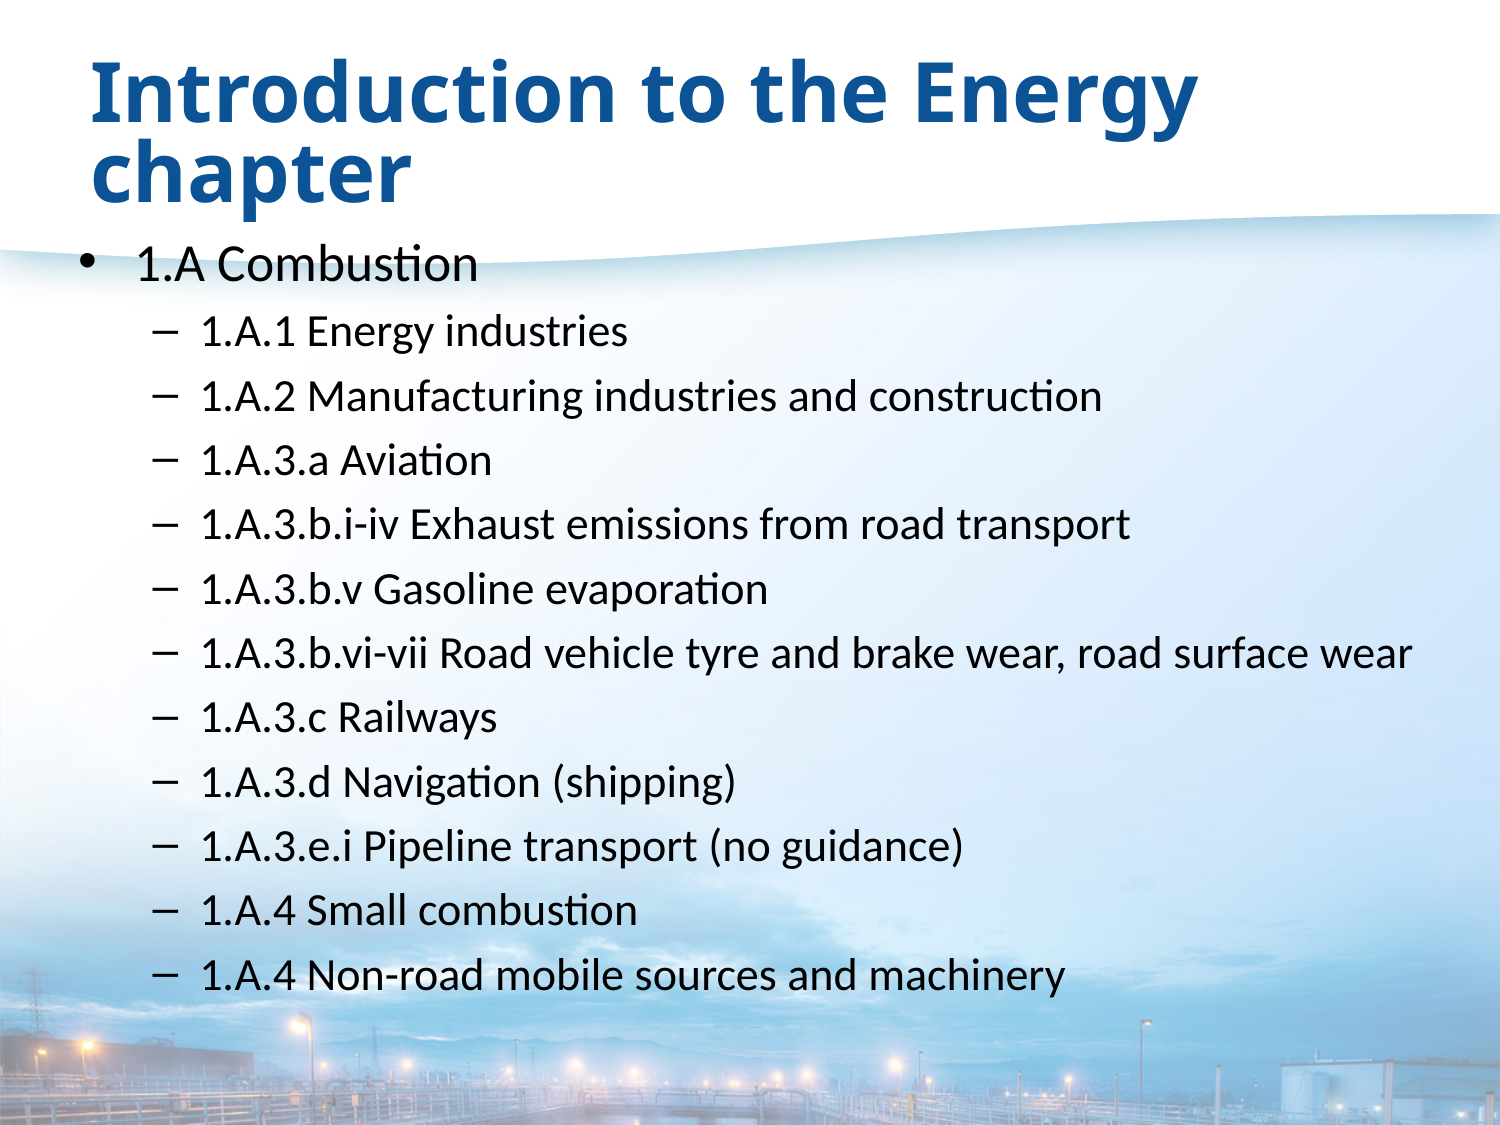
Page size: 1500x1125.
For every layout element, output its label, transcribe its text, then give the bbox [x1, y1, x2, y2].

list 1.A Combustion 1.A.1 Energy industries 1.A.2 Manufacturing industries and construction 1.A.3.a Aviation 1.A.3.b.i-iv Exhaust emissions from road transport 1.A.3.b.v Gasoline evaporation 1.A.3.b.vi-vii Road vehicle tyre and brake wear, road surface wear 1.A.3.c Railways 1.A.3.d Navigation (shipping) 1.A.3.e.i Pipeline transport (no guidance) 1.A.4 Small combustion 1.A.4 Non-road mobile sources and machinery [63, 219, 1436, 1047]
picture [0, 215, 1500, 1125]
title Introduction to the Energy chapter [75, 45, 1425, 219]
